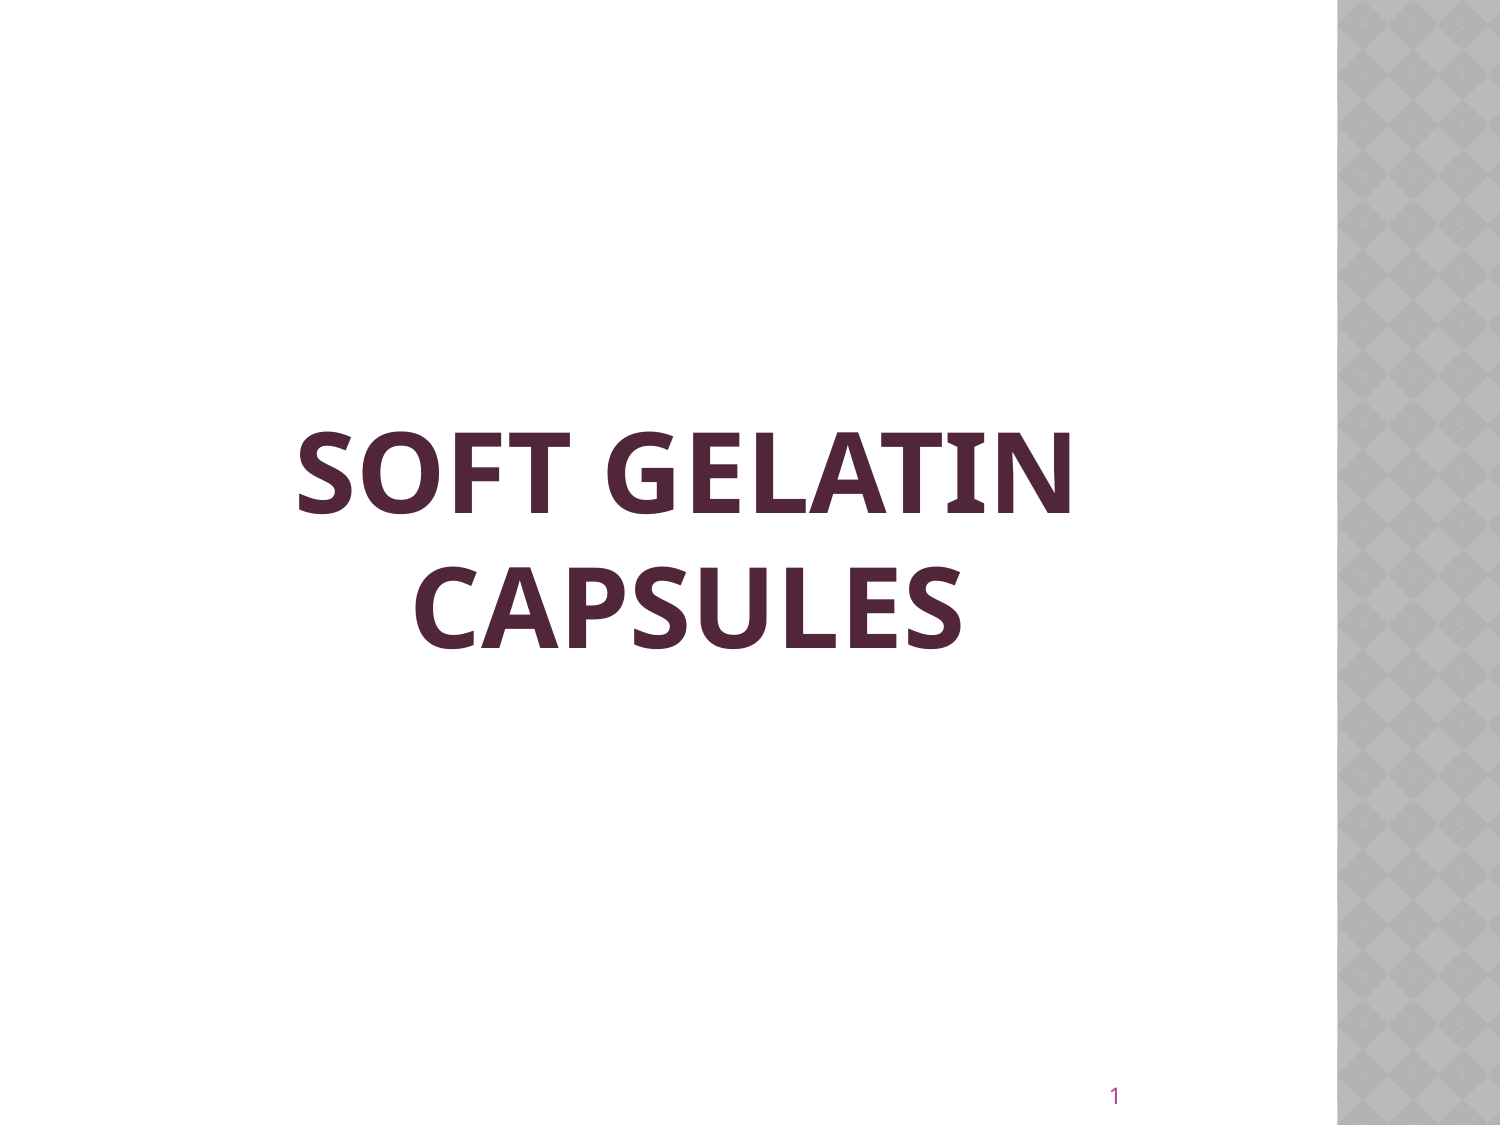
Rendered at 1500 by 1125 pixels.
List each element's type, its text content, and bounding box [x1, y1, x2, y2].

text_box Soft gelatin capsules [47, 391, 1328, 682]
slide_number 1 [1025, 1075, 1122, 1113]
